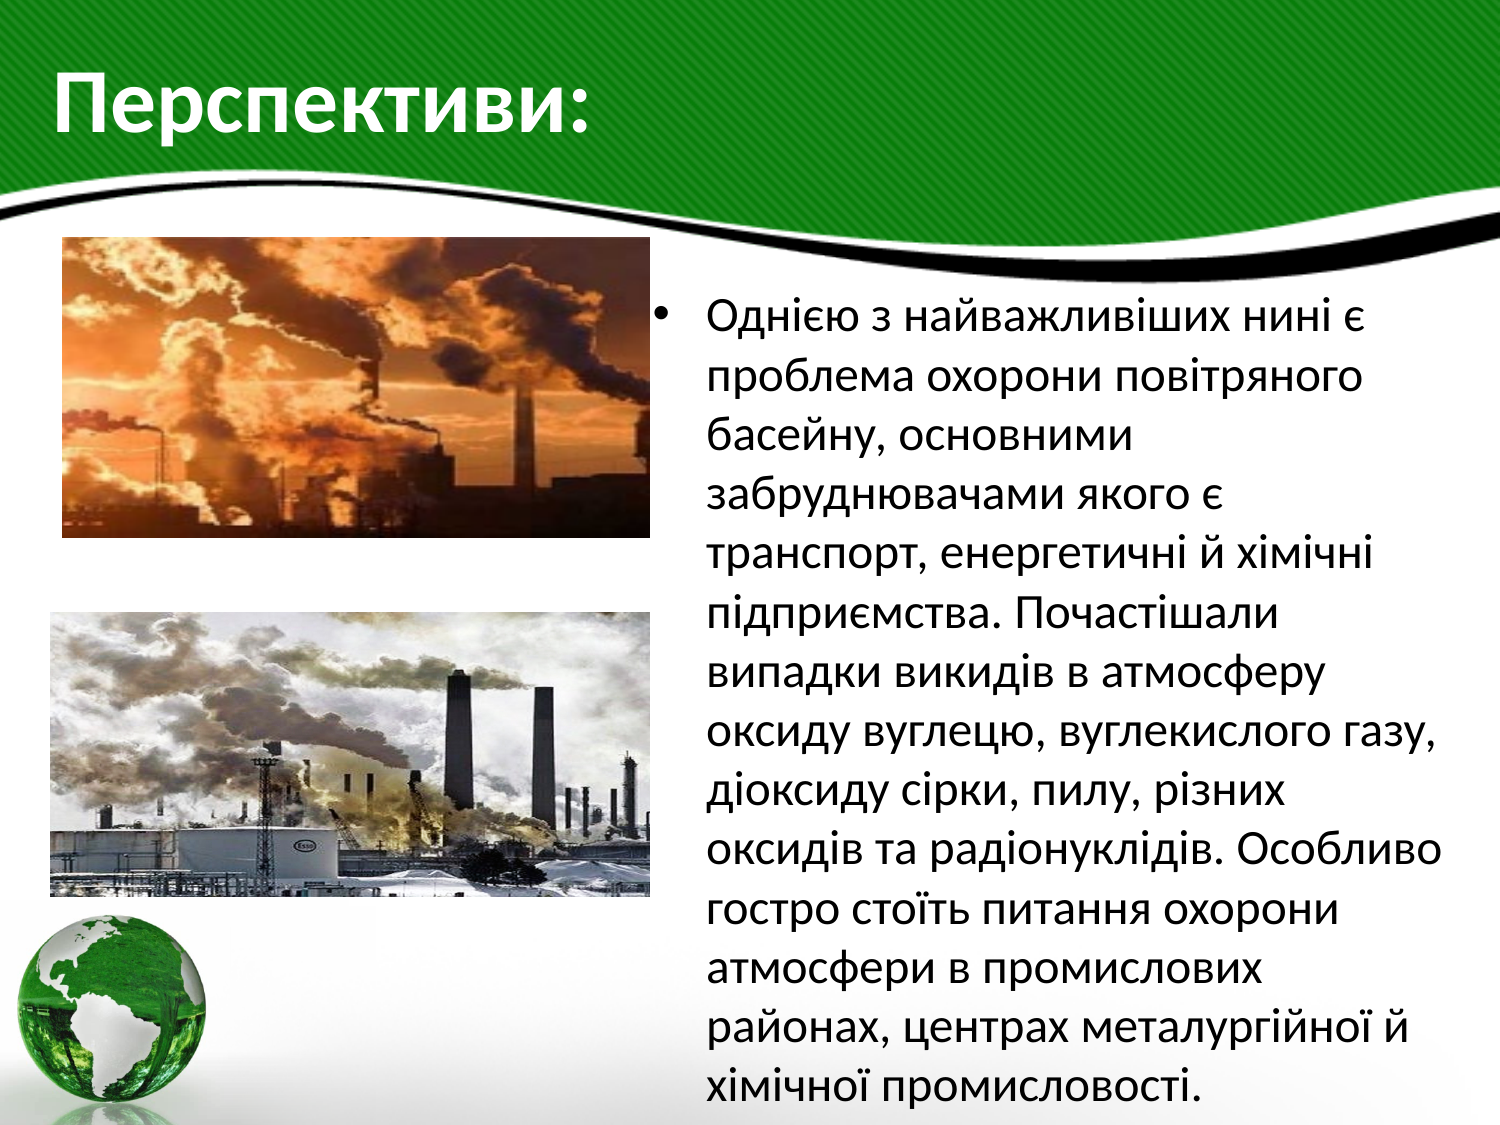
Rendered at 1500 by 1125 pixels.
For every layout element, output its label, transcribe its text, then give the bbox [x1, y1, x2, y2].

picture [0, 0, 1500, 1125]
title Перспективи: [37, 8, 1463, 183]
list Однією з найважливіших нині є проблема охорони повітряного басейну, основними забруднювачами якого є транспорт, енергетичні й хімічні підприємства. Почастішали випадки викидів в атмосферу оксиду вуглецю, вуглекислого газу, діоксиду сірки, пилу, різних оксидів та радіонуклідів. Особливо гостро стоїть питання охорони атмосфери в промислових районах, центрах металургійної й хімічної промисловості. [637, 274, 1463, 1125]
